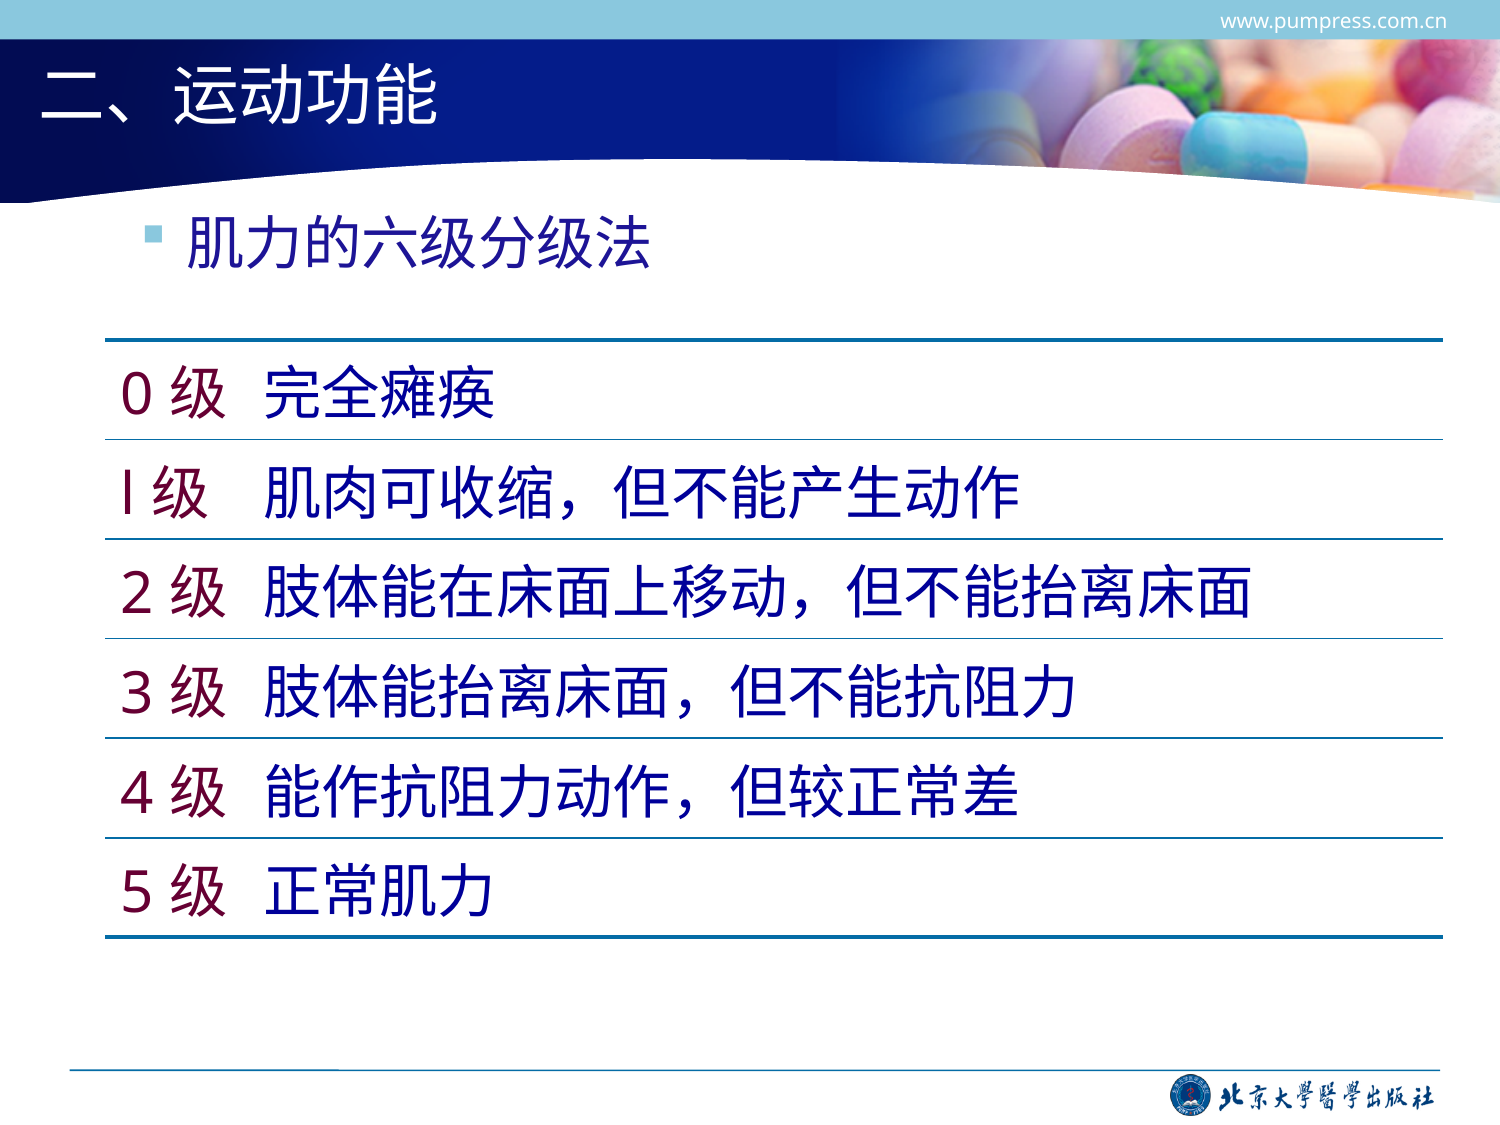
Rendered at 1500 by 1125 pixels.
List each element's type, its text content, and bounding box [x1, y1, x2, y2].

table_cell 3级 [105, 639, 248, 737]
slide_number www.pumpress.com.cn [1024, 0, 1463, 38]
table_cell 肌肉可收缩，但不能产生动作 [248, 440, 1443, 538]
table_cell 肢体能在床面上移动，但不能抬离床面 [248, 540, 1443, 638]
table_header 完全瘫痪 [248, 342, 1443, 439]
title 二、运动功能 [23, 46, 1349, 140]
list 肌力的六级分级法 [49, 198, 1463, 1026]
picture [0, 40, 1500, 203]
table_cell 肢体能抬离床面，但不能抗阻力 [248, 639, 1443, 737]
table_cell l级 [105, 440, 248, 538]
table_cell 4级 [105, 739, 248, 837]
table_cell 能作抗阻力动作，但较正常差 [248, 739, 1443, 837]
table_cell 5级 [105, 839, 248, 935]
table_cell 正常肌力 [248, 839, 1443, 935]
table_header 0级 [105, 342, 248, 439]
picture [1170, 1074, 1436, 1118]
table_cell 2级 [105, 540, 248, 638]
